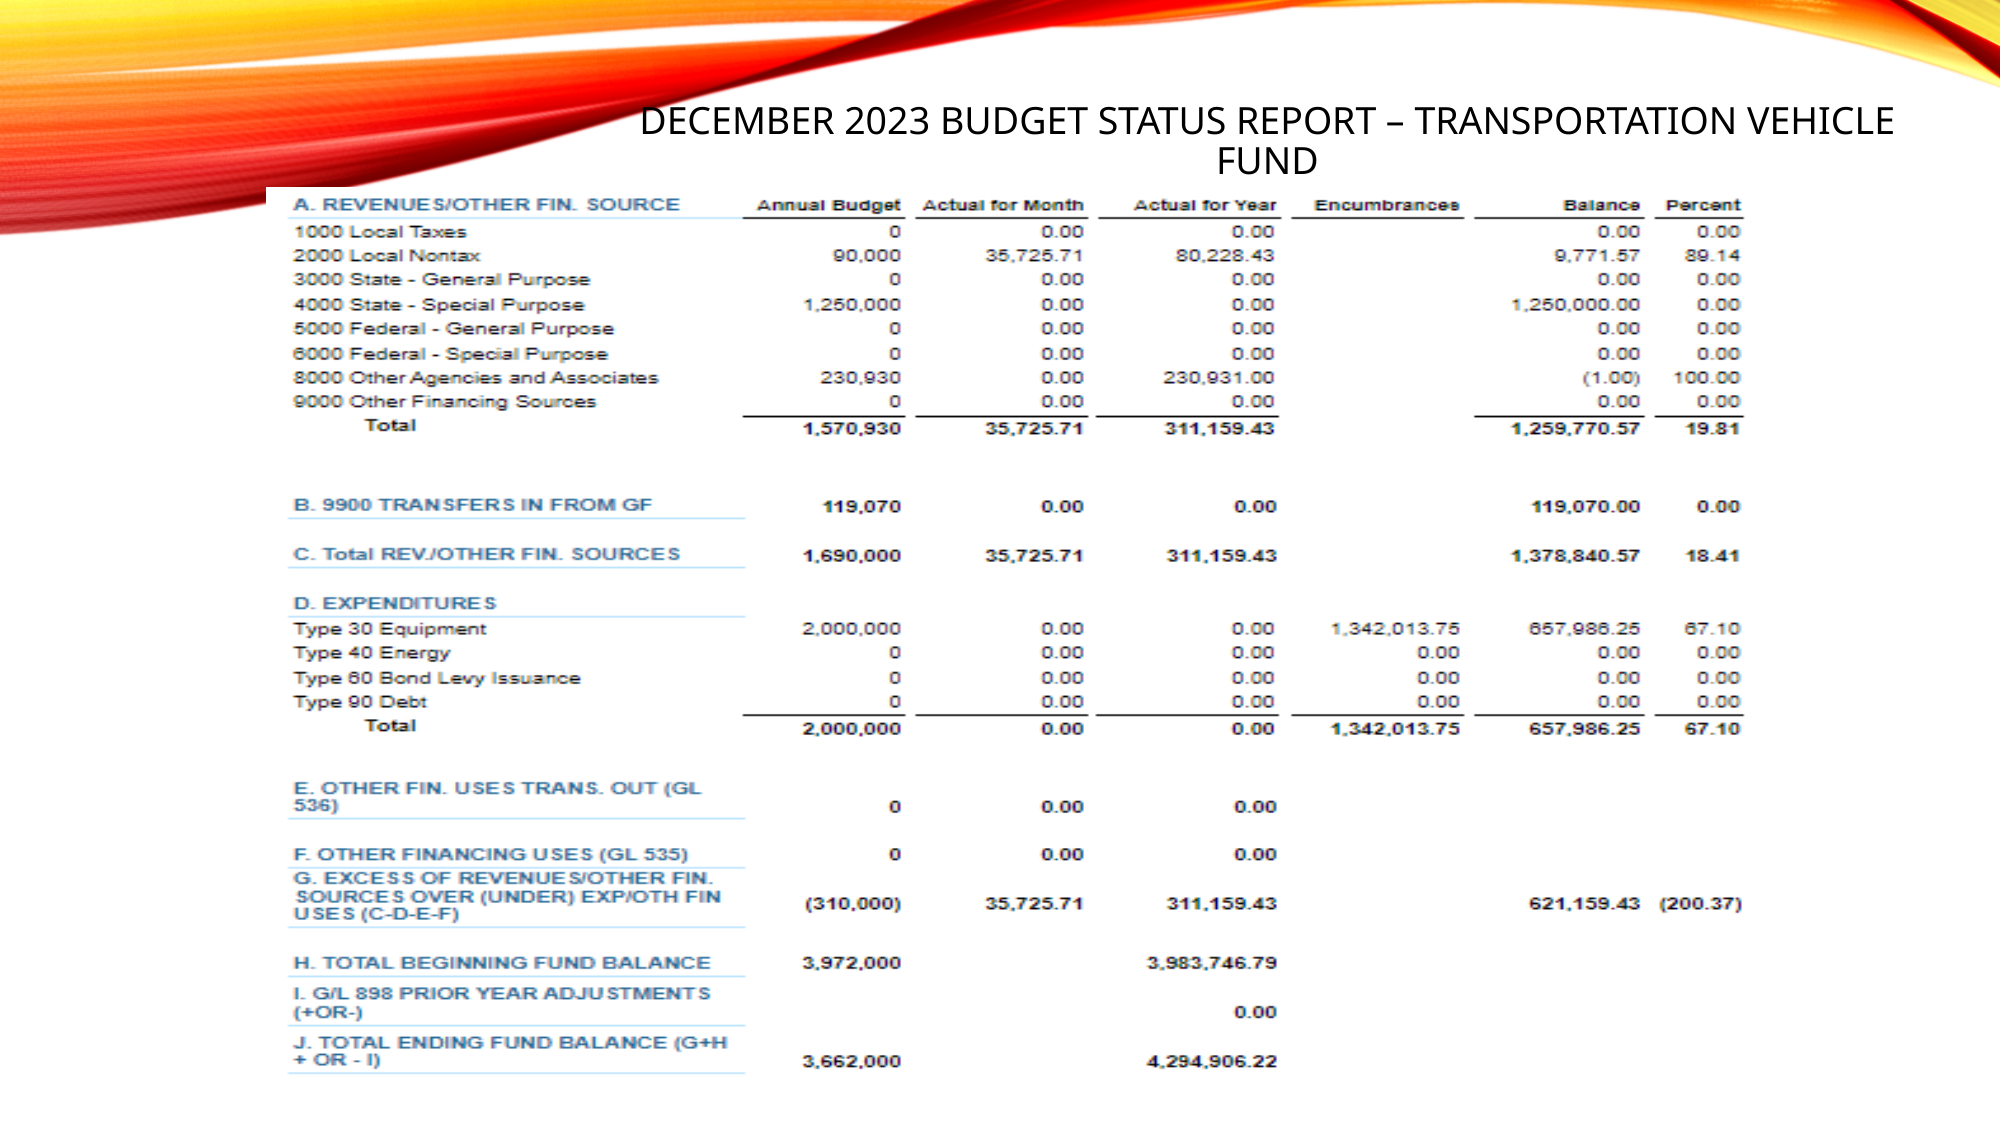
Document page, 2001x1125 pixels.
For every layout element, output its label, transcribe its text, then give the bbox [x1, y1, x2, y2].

picture [0, 0, 2000, 1093]
title DECEMBER 2023 BUDGET STATUS REPORT – TRANSPORTATION VEHICLE FUND [575, 67, 1960, 218]
